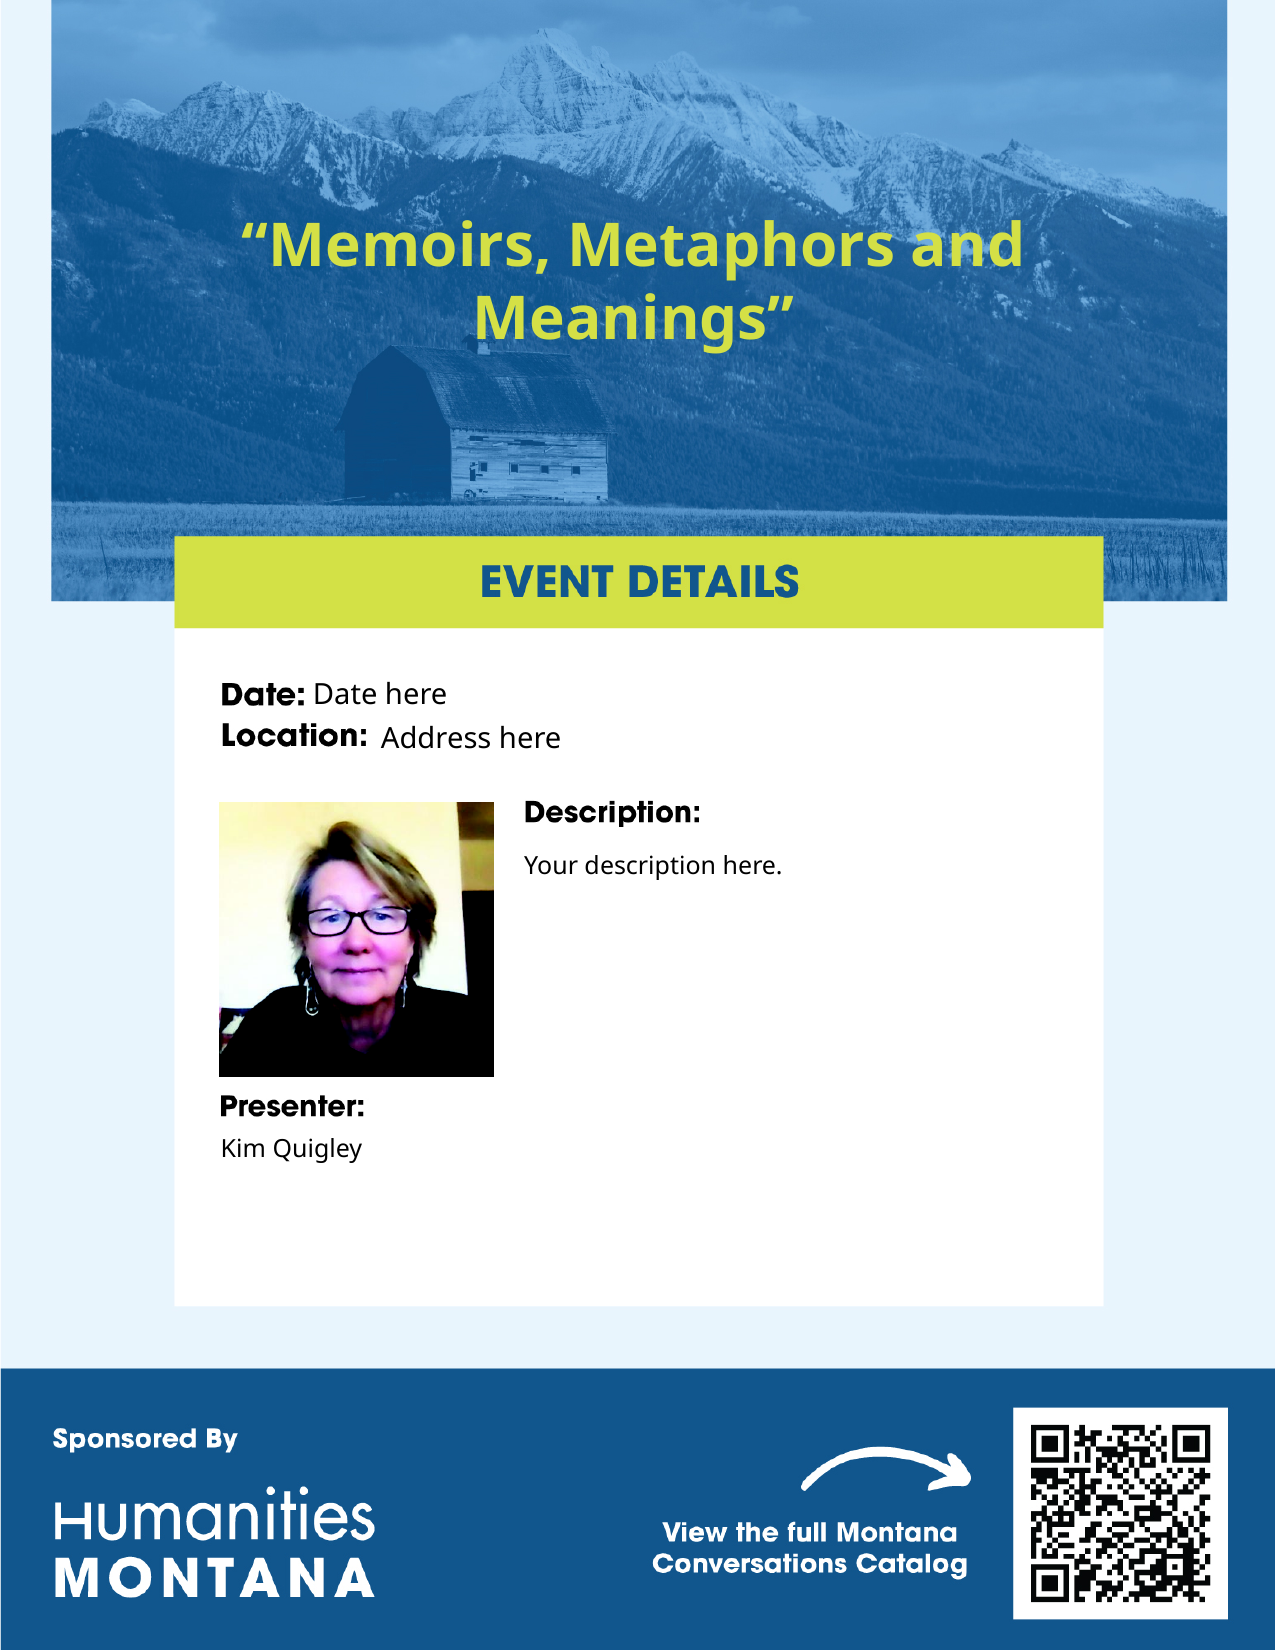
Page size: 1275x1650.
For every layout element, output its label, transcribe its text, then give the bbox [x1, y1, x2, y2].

text_box [159, 166, 1099, 233]
picture [0, 0, 1275, 1650]
text_box Kim Quigley [205, 1117, 480, 1178]
text_box “Memoirs, Metaphors and Meanings” [169, 191, 1099, 367]
text_box Address here [365, 704, 1233, 770]
text_box [169, 132, 1099, 166]
text_box Date here [297, 660, 932, 726]
text_box Your description here. [509, 834, 1033, 895]
